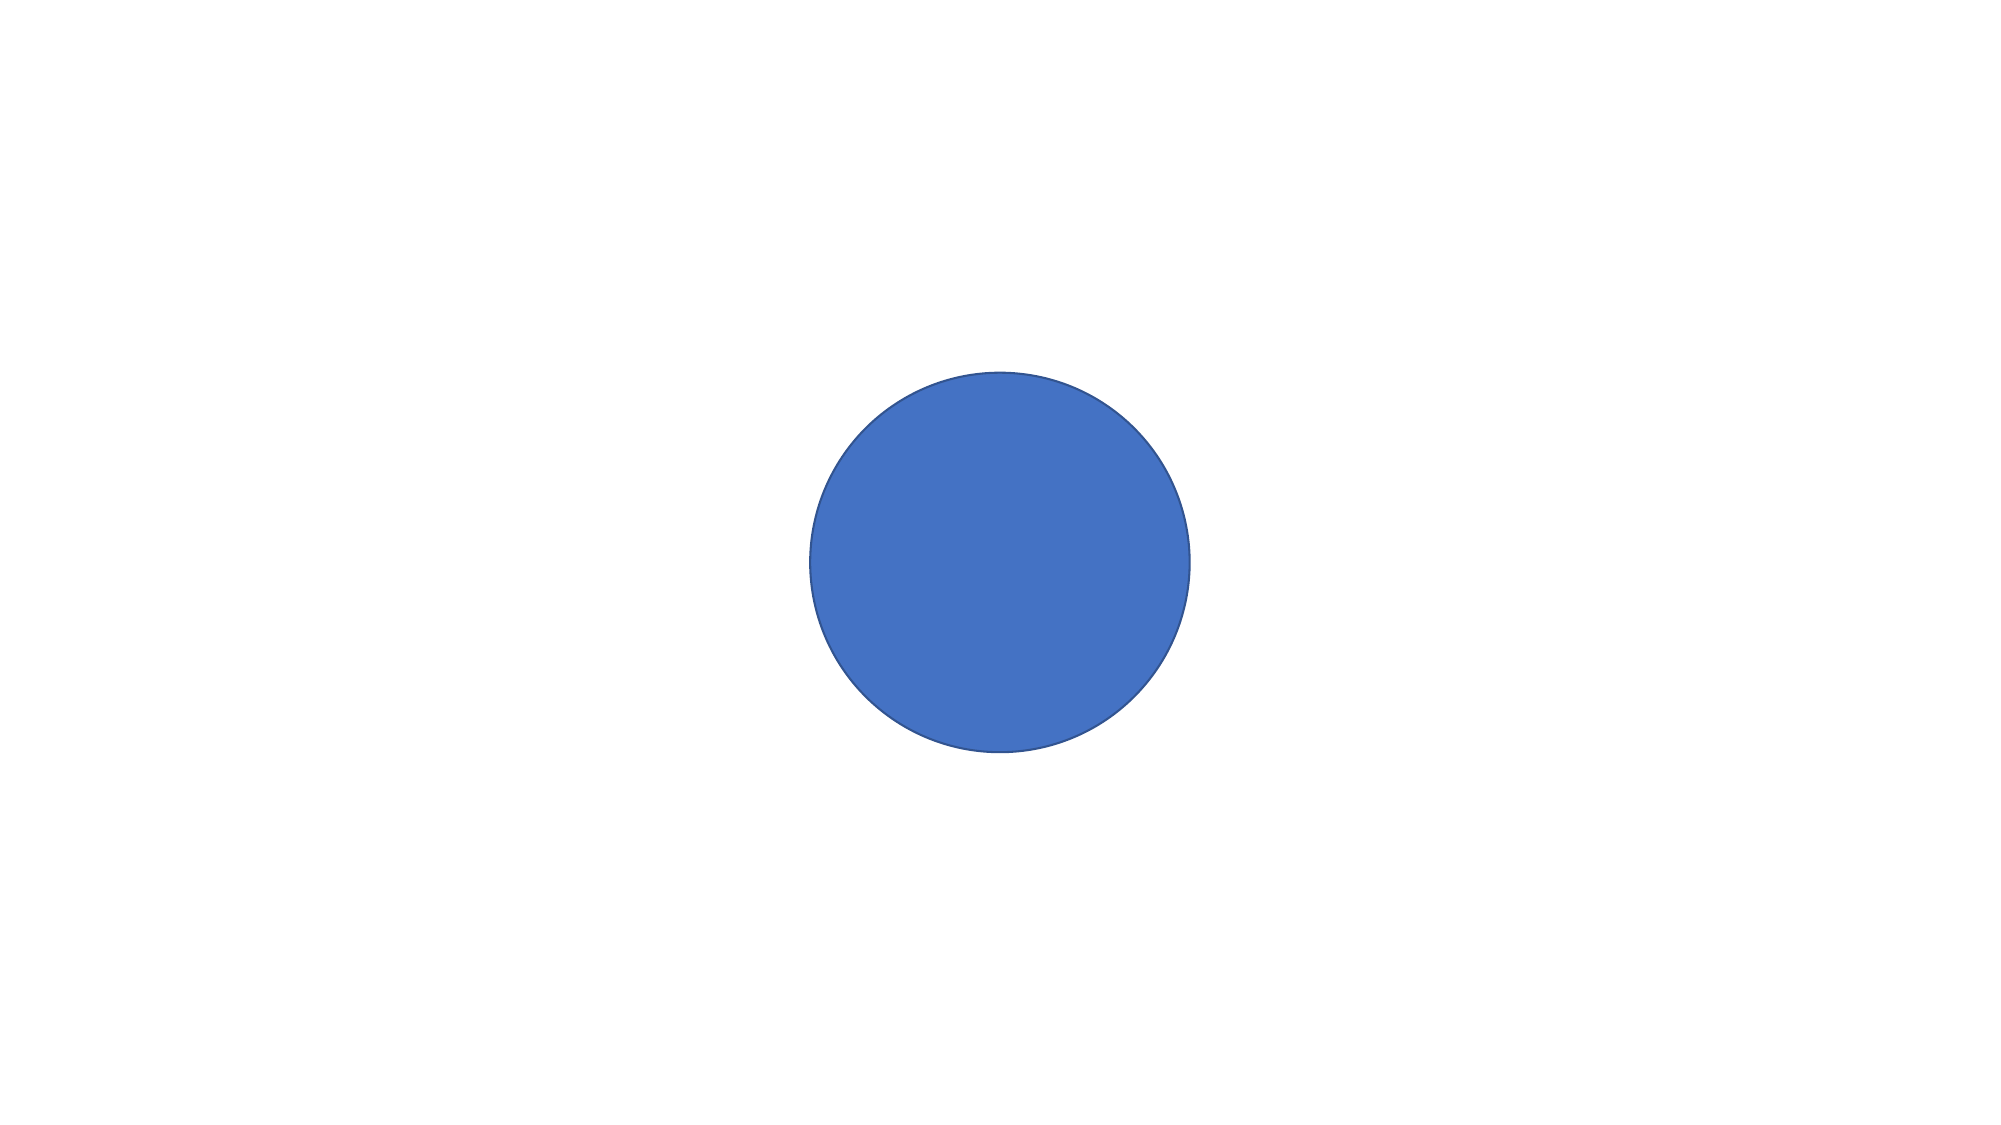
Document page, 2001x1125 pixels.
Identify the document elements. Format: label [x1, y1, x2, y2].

text_box [809, 371, 1191, 754]
